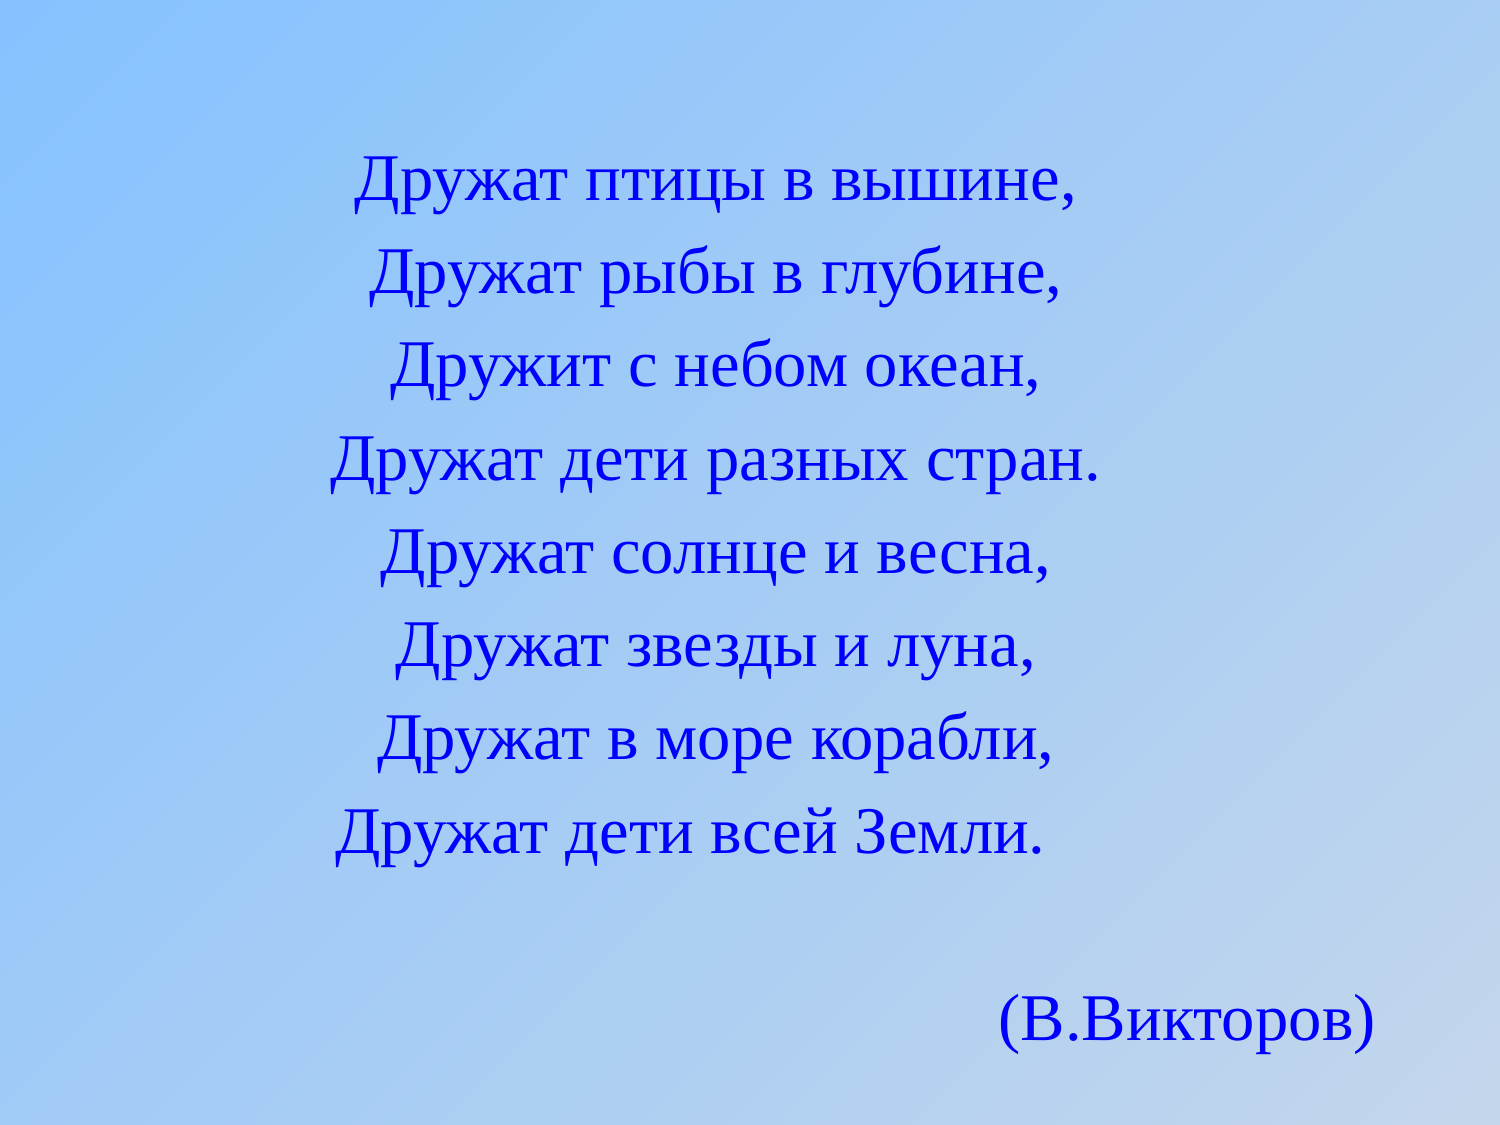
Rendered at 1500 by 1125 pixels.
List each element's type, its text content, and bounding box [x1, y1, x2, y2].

list Дружат птицы в вышине, Дружат рыбы в глубине, Дружит с небом океан, Дружат дети разных стран. Дружат солнце и весна, Дружат звезды и луна, Дружат в море корабли, Дружат дети всей Земли. (В.Викторов) [41, 42, 1392, 786]
